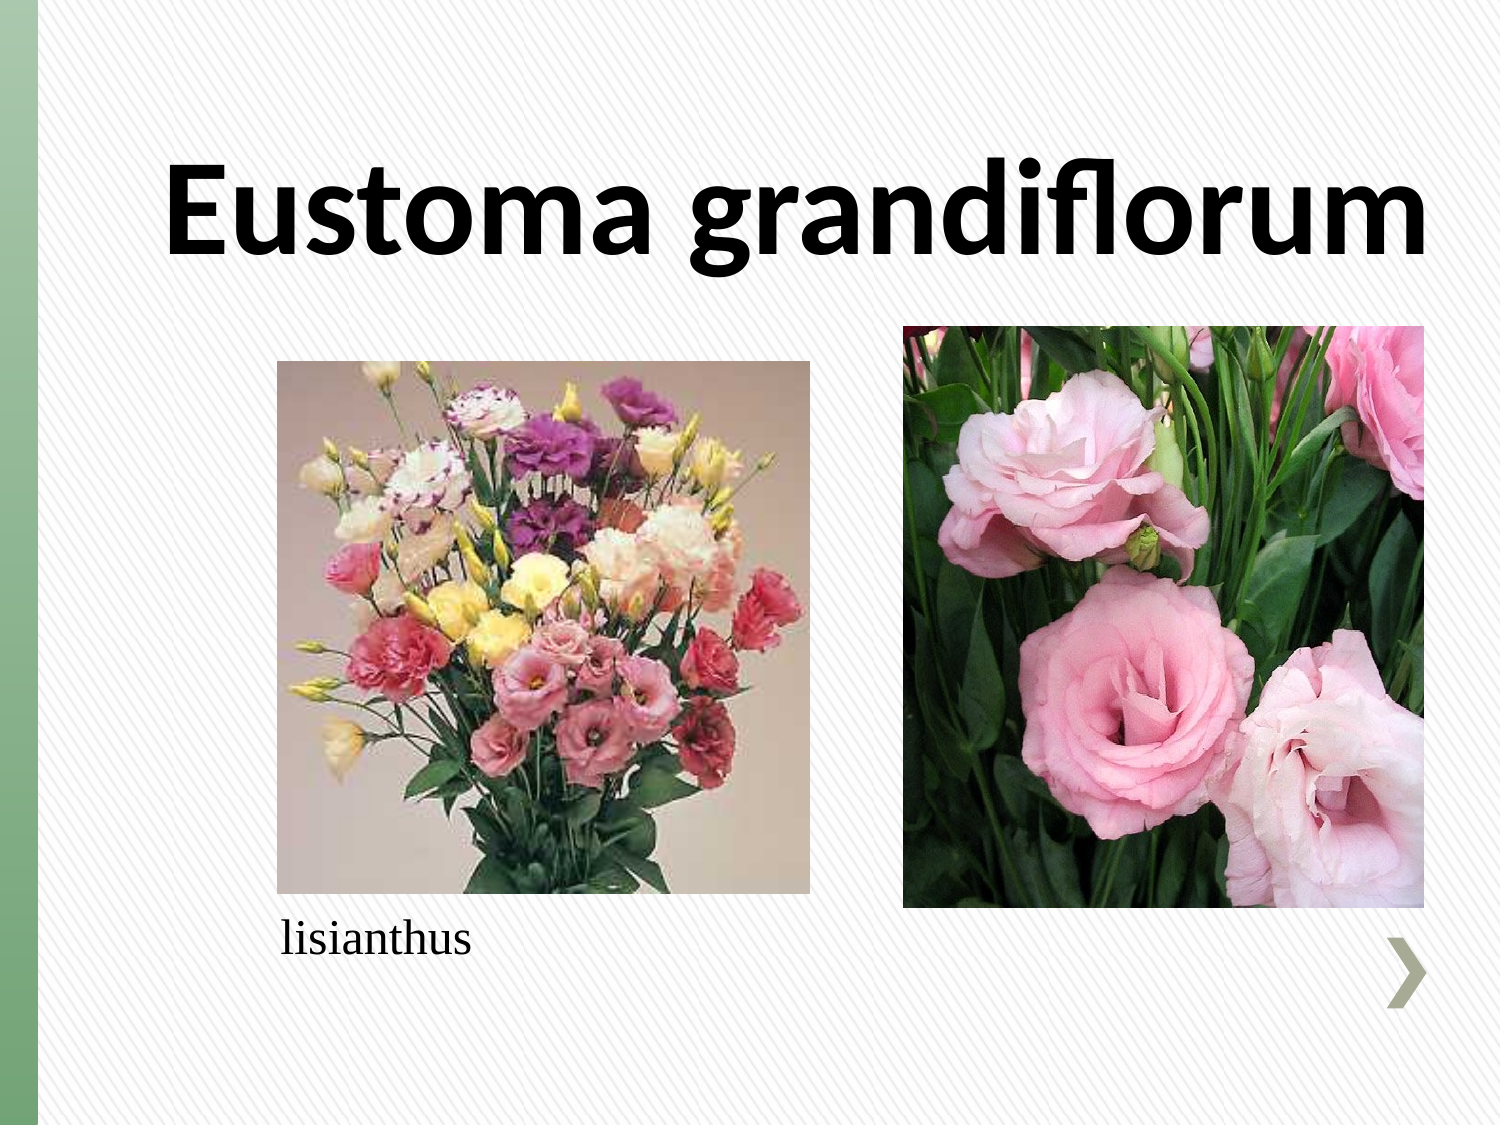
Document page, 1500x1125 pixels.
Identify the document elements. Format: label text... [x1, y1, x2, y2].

text_box lisianthus [265, 897, 1329, 973]
picture [903, 326, 1424, 908]
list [277, 361, 810, 894]
title Eustoma grandiflorum [147, 101, 1500, 290]
